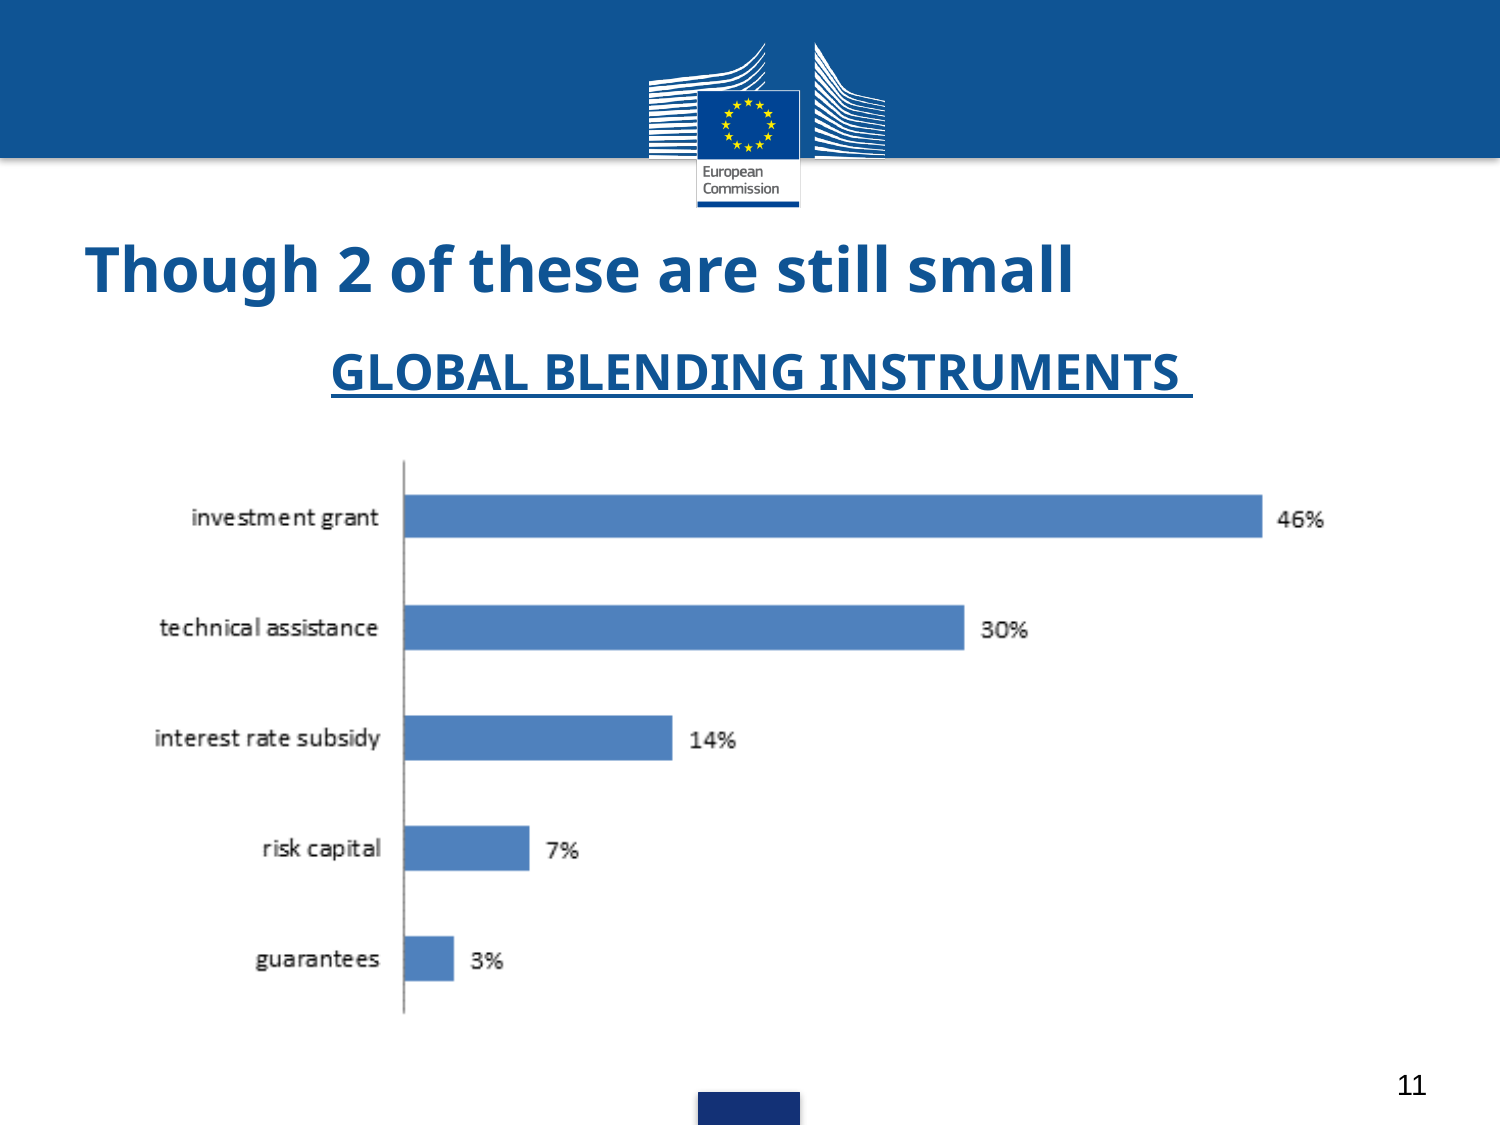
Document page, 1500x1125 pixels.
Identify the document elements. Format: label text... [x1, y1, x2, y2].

text_box GLOBAL BLENDING INSTRUMENTS [230, 333, 1294, 408]
title Though 2 of these are still small [0, 190, 1494, 345]
picture [136, 432, 1365, 1045]
picture [649, 42, 885, 190]
slide_number 11 [1316, 1058, 1443, 1102]
